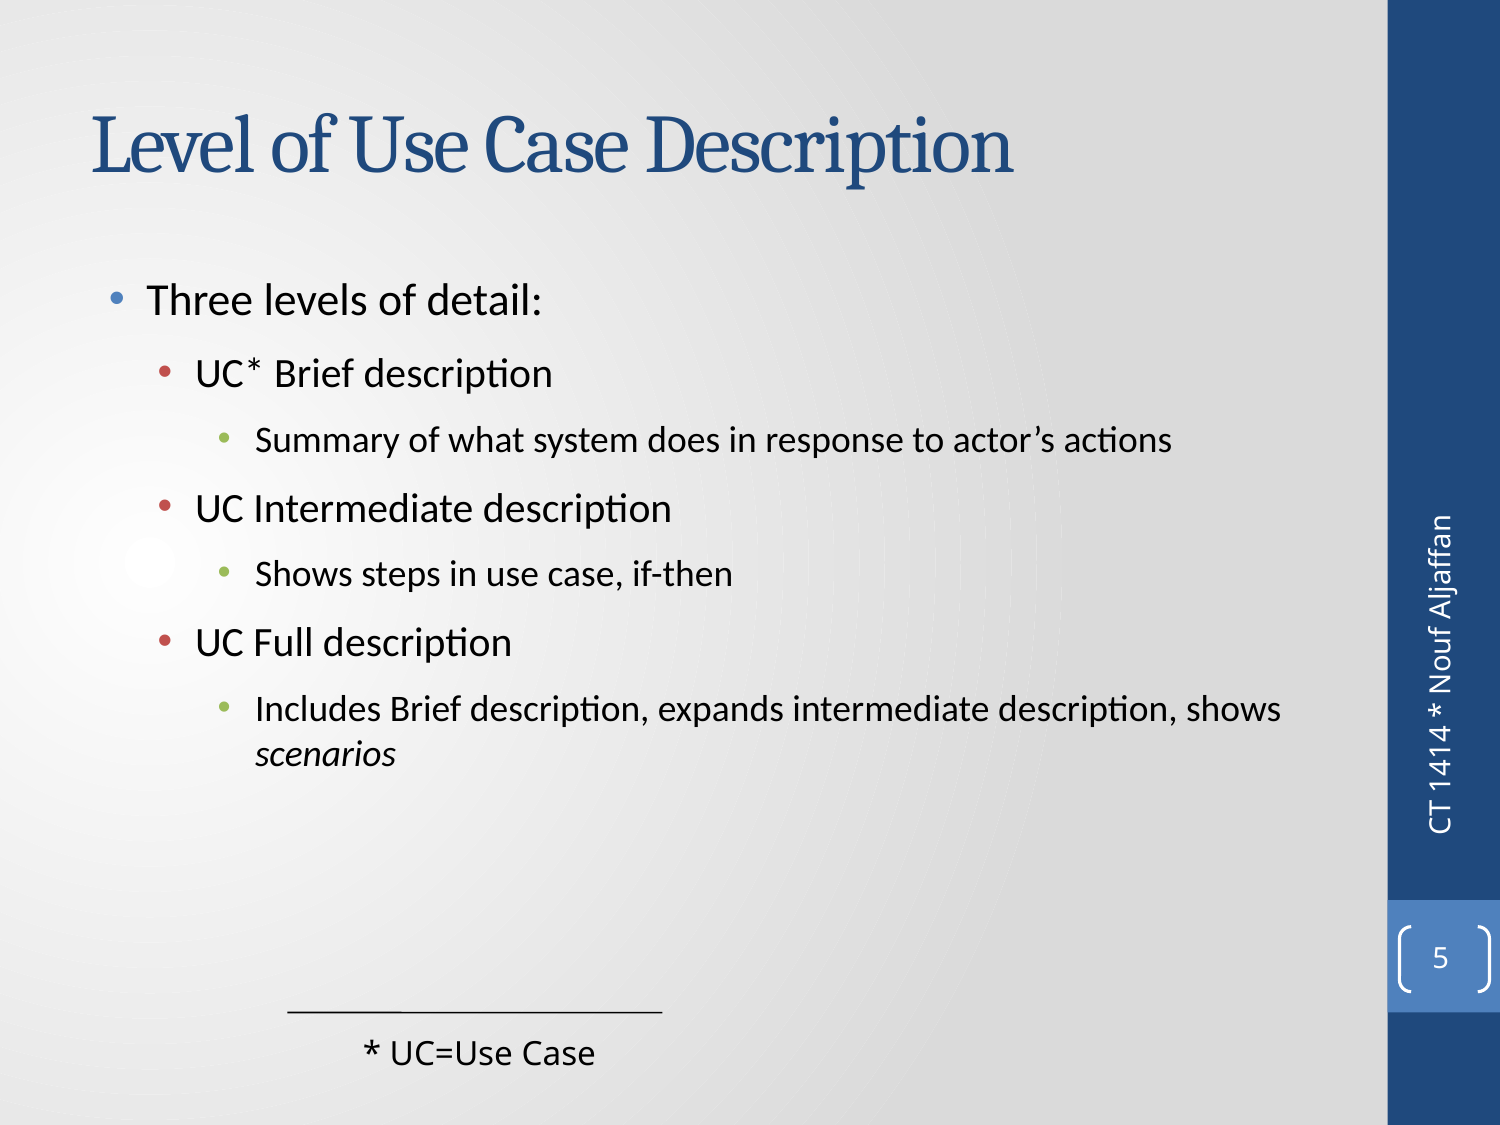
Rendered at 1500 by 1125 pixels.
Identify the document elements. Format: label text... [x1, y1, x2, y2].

slide_number 5 [1397, 925, 1492, 994]
footer CT 1414 * Nouf Aljaffan [1408, 500, 1469, 889]
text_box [286, 1011, 663, 1081]
title Level of Use Case Description [75, 45, 1325, 233]
list Three levels of detail: UC* Brief description Summary of what system does in response to actor’s actions UC Intermediate description Shows steps in use case, if-then UC Full description Includes Brief description, expands intermediate description, shows scenarios [75, 262, 1325, 1050]
